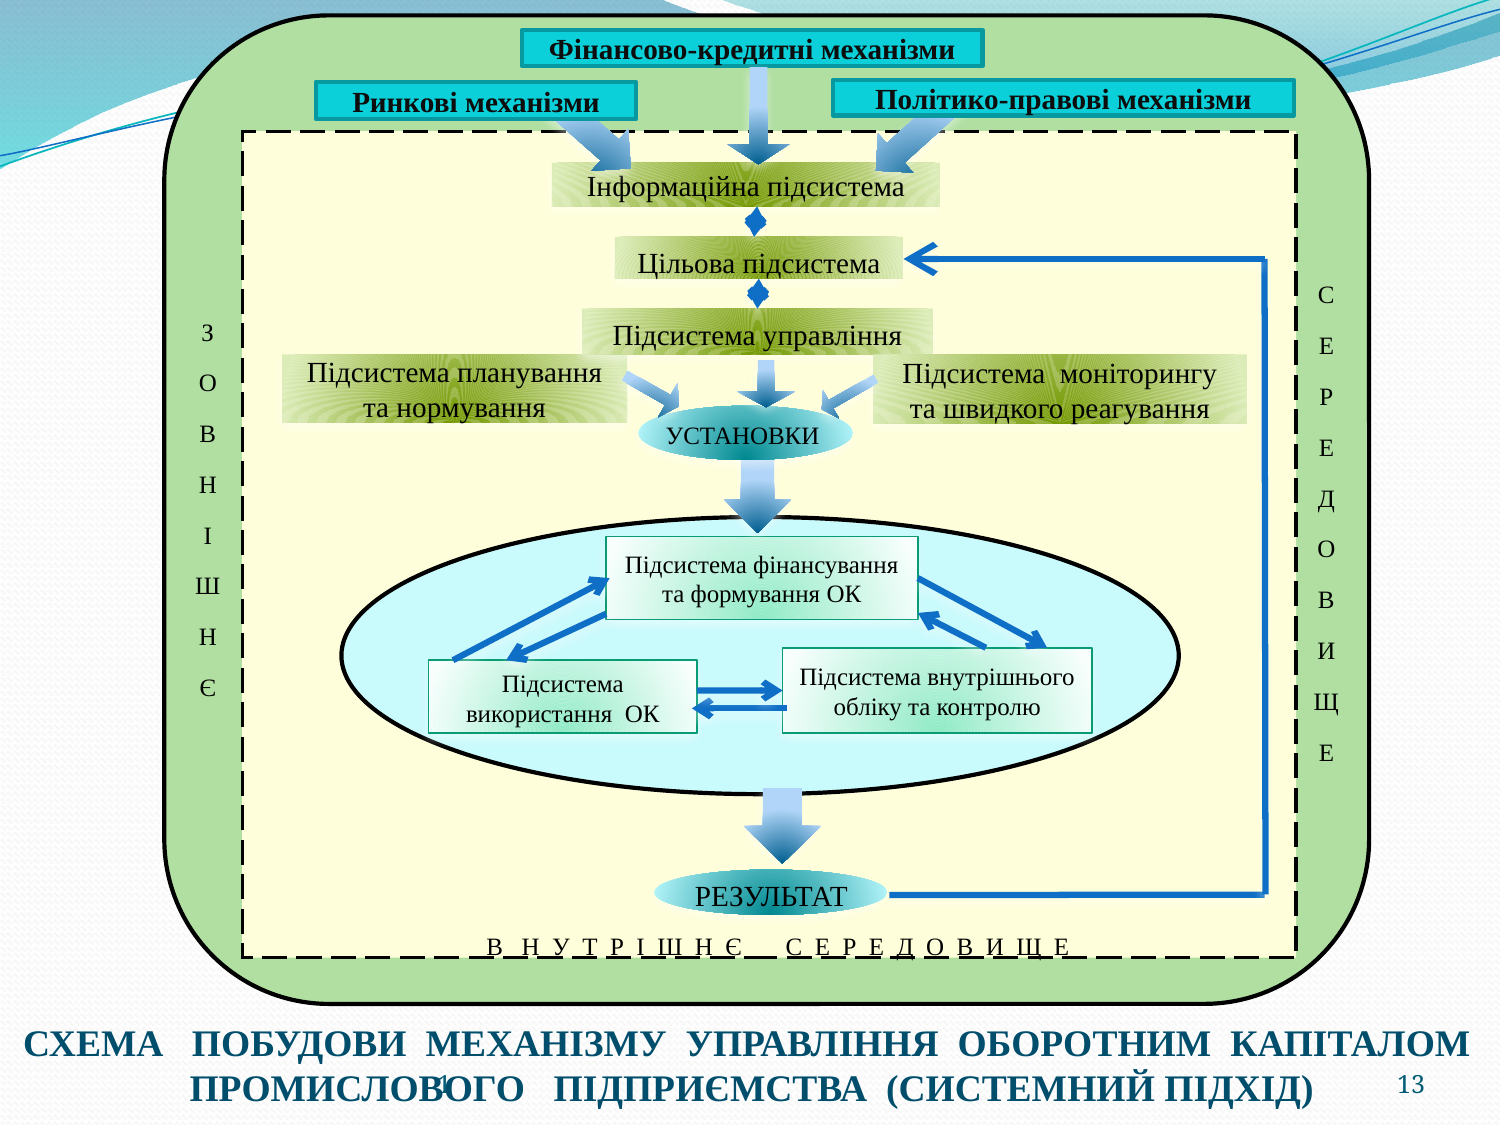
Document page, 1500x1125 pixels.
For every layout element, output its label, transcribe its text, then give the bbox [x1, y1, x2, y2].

text_box СХЕМА ПОБУДОВИ МЕХАНІЗМУ УПРАВЛІННЯ ОБОРОТНИМ КАПІТАЛОМ ПРОМИСЛОВОГО ПІДПРИЄМСТВА (СИСТЕМНИЙ ПІДХІД) [0, 1012, 1500, 1117]
slide_number 13 [1299, 1042, 1425, 1103]
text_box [164, 15, 1370, 1005]
footer 1 [437, 1042, 988, 1103]
